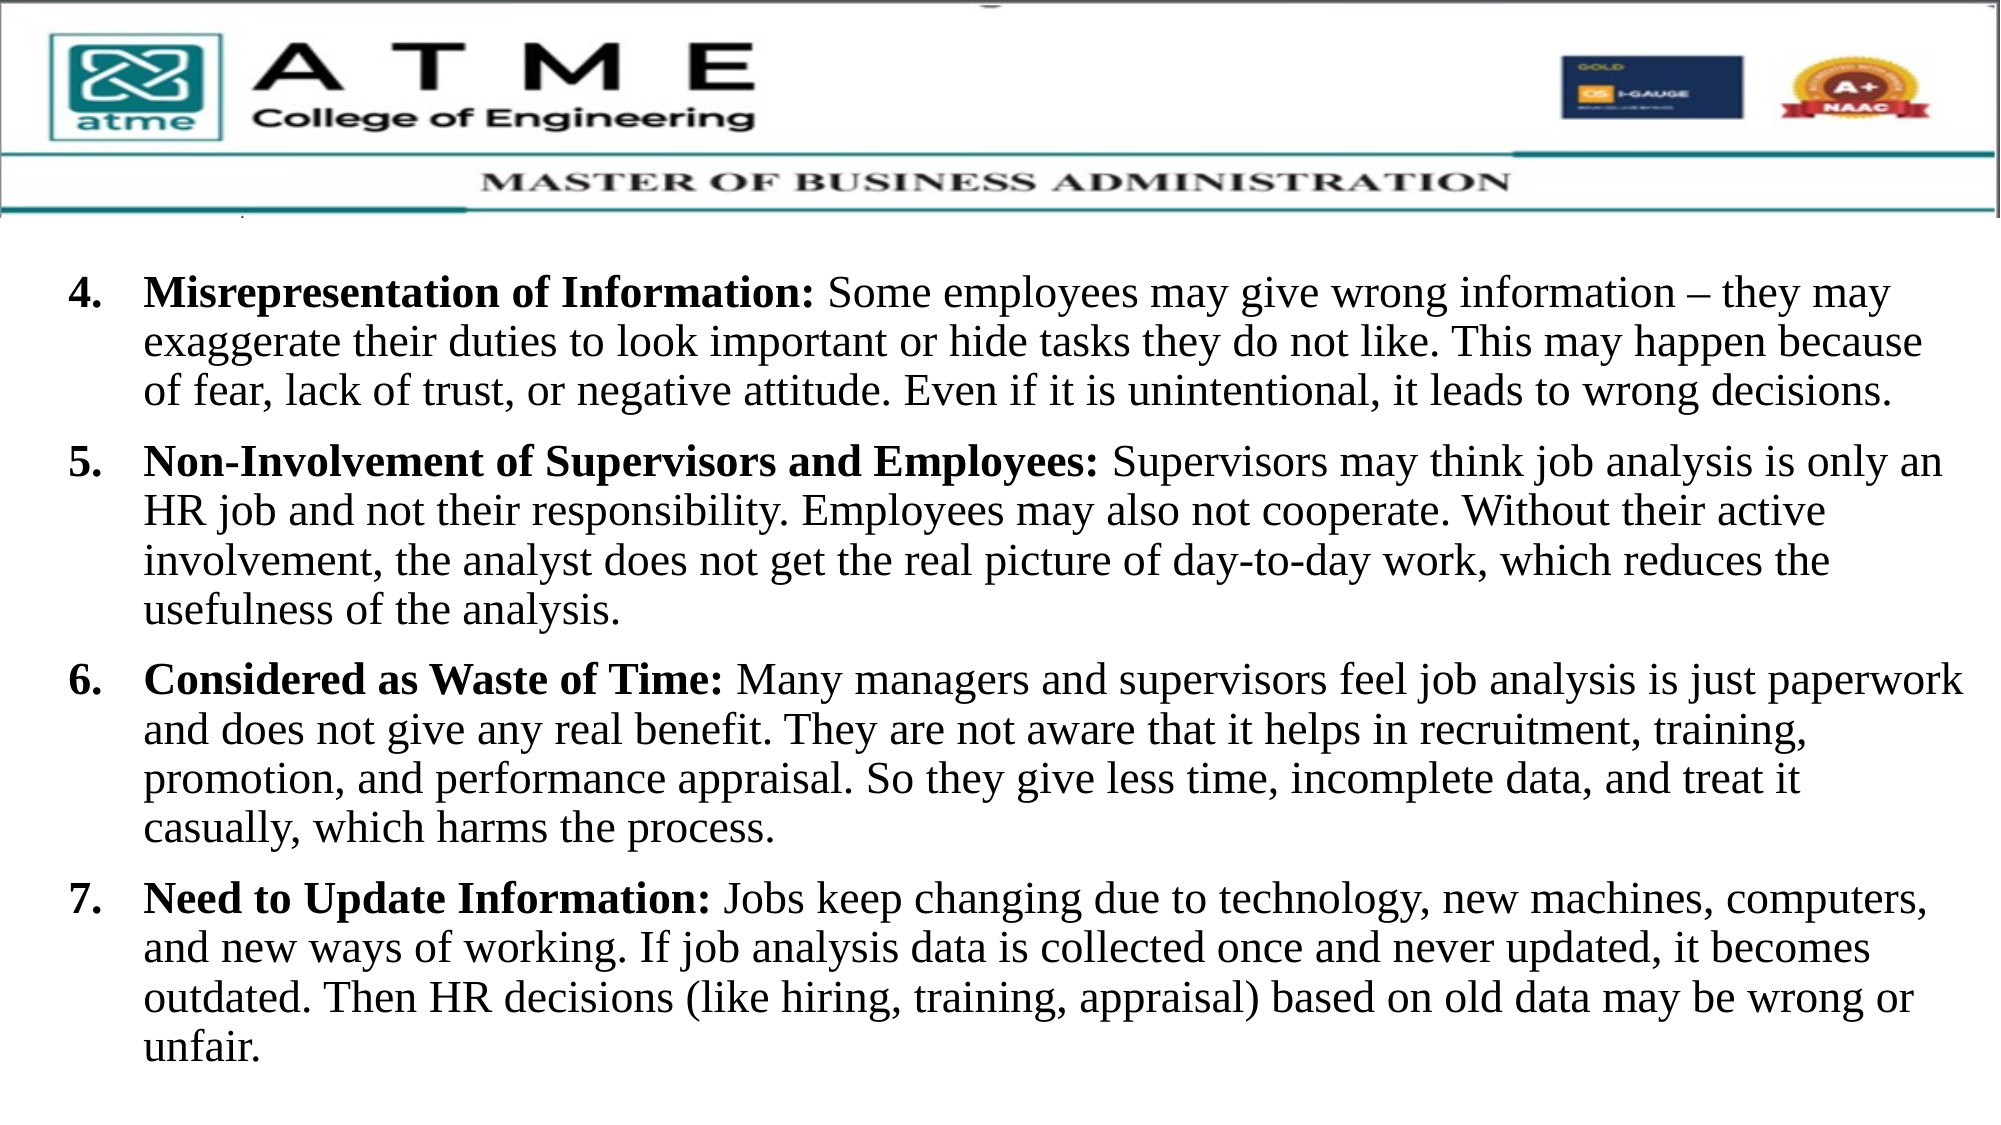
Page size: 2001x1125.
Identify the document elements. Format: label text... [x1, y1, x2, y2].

list Misrepresentation of Information: Some employees may give wrong information – they may exaggerate their duties to look important or hide tasks they do not like. This may happen because of fear, lack of trust, or negative attitude. Even if it is unintentional, it leads to wrong decisions. Non-Involvement of Supervisors and Employees: Supervisors may think job analysis is only an HR job and not their responsibility. Employees may also not cooperate. Without their active involvement, the analyst does not get the real picture of day-to-day work, which reduces the usefulness of the analysis. Considered as Waste of Time: Many managers and supervisors feel job analysis is just paperwork and does not give any real benefit. They are not aware that it helps in recruitment, training, promotion, and performance appraisal. So they give less time, incomplete data, and treat it casually, which harms the process. Need to Update Information: Jobs keep changing due to technology, new machines, computers, and new ways of working. If job analysis data is collected once and never updated, it becomes outdated. Then HR decisions (like hiring, training, appraisal) based on old data may be wrong or unfair. [53, 260, 1982, 1014]
picture [0, 0, 2000, 218]
